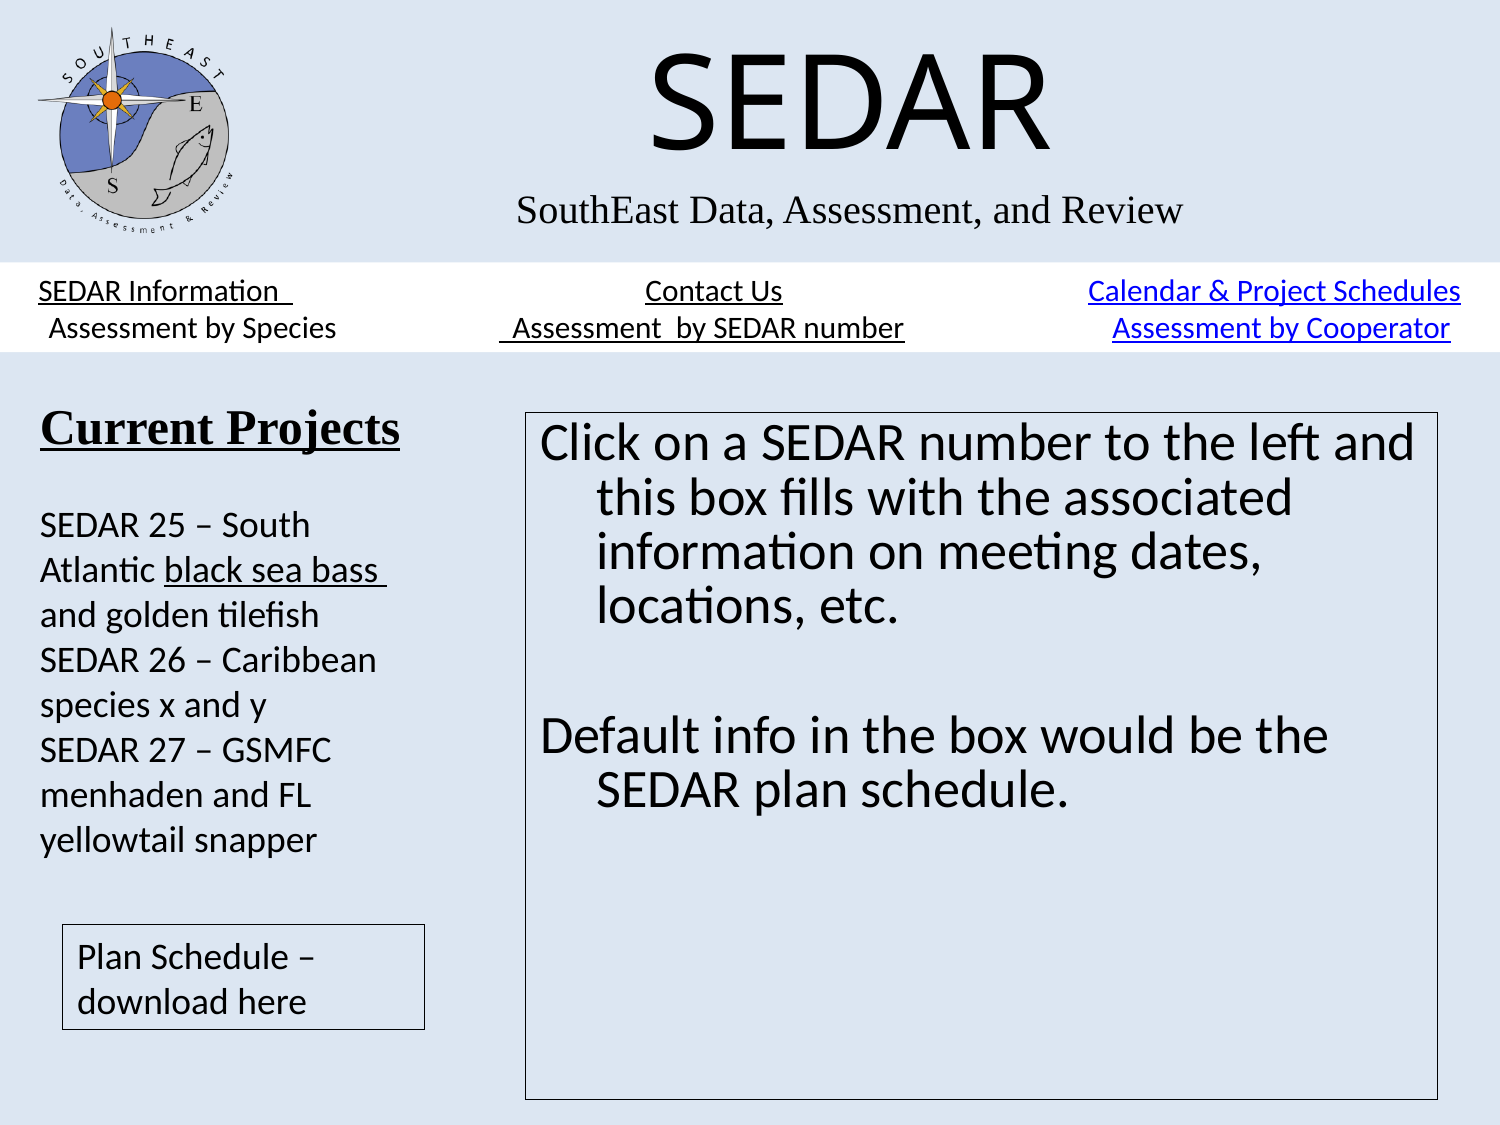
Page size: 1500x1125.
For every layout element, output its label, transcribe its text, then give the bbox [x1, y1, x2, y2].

text_box SEDAR SouthEast Data, Assessment, and Review [350, 0, 1350, 242]
text_box Plan Schedule – download here [62, 924, 425, 1030]
text_box SEDAR Information Contact Us Calendar & Project Schedules Assessment by Species Assessment by SEDAR number Assessment by Cooperator [0, 262, 1500, 353]
text_box Current Projects SEDAR 25 – South Atlantic black sea bass and golden tilefish SEDAR 26 – Caribbean species x and y SEDAR 27 – GSMFC menhaden and FL yellowtail snapper [24, 387, 425, 1048]
picture [37, 24, 238, 238]
list Click on a SEDAR number to the left and this box fills with the associated information on meeting dates, locations, etc. Default info in the box would be the SEDAR plan schedule. [525, 412, 1438, 1100]
